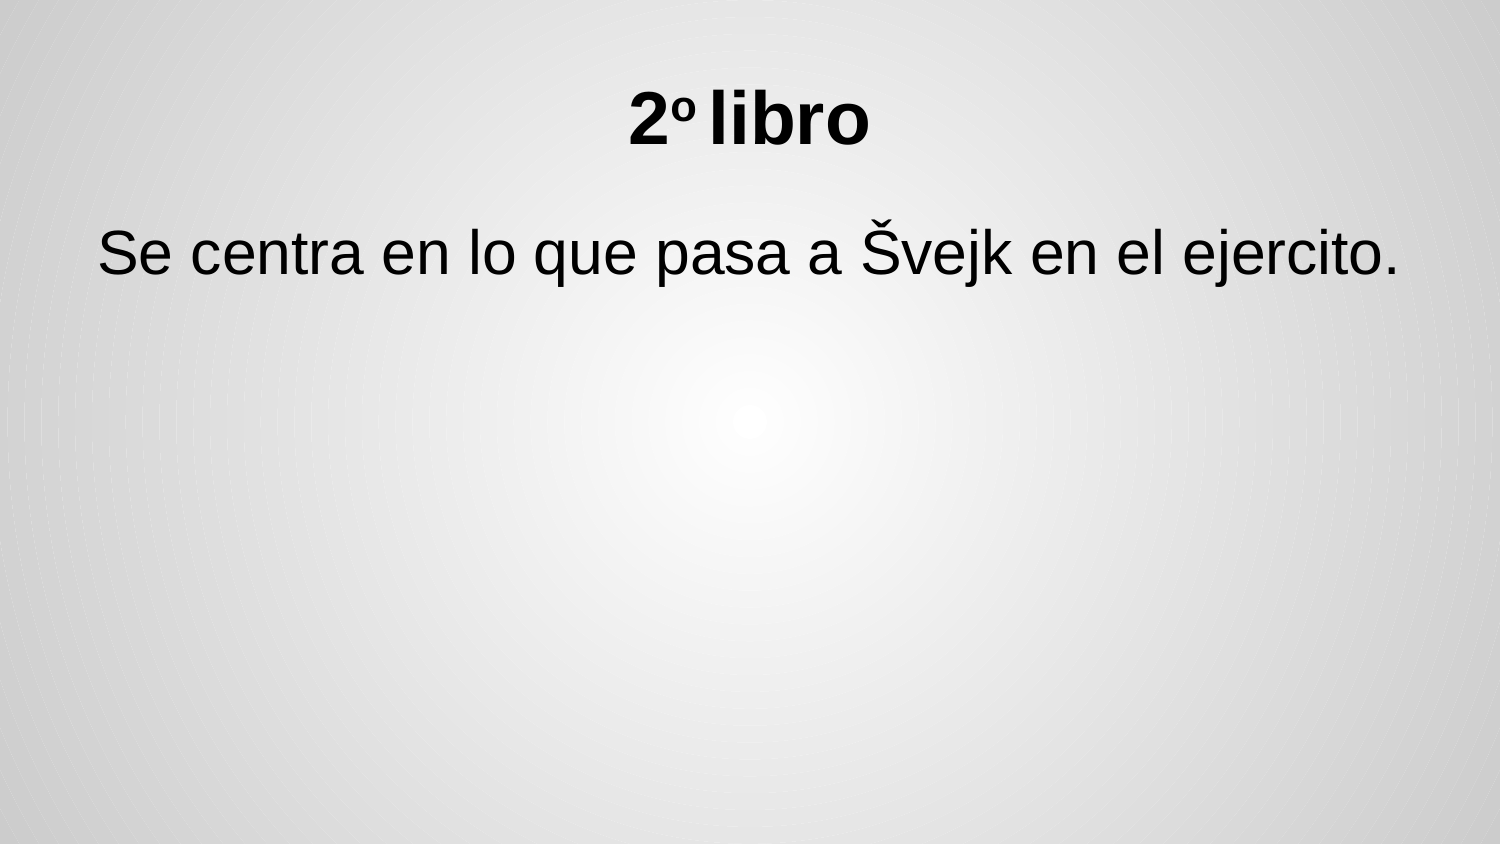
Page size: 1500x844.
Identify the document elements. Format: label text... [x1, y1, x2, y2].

list Se centra en lo que pasa a Švejk en el ejercito. [75, 196, 1425, 808]
title 2o libro [75, 33, 1425, 175]
